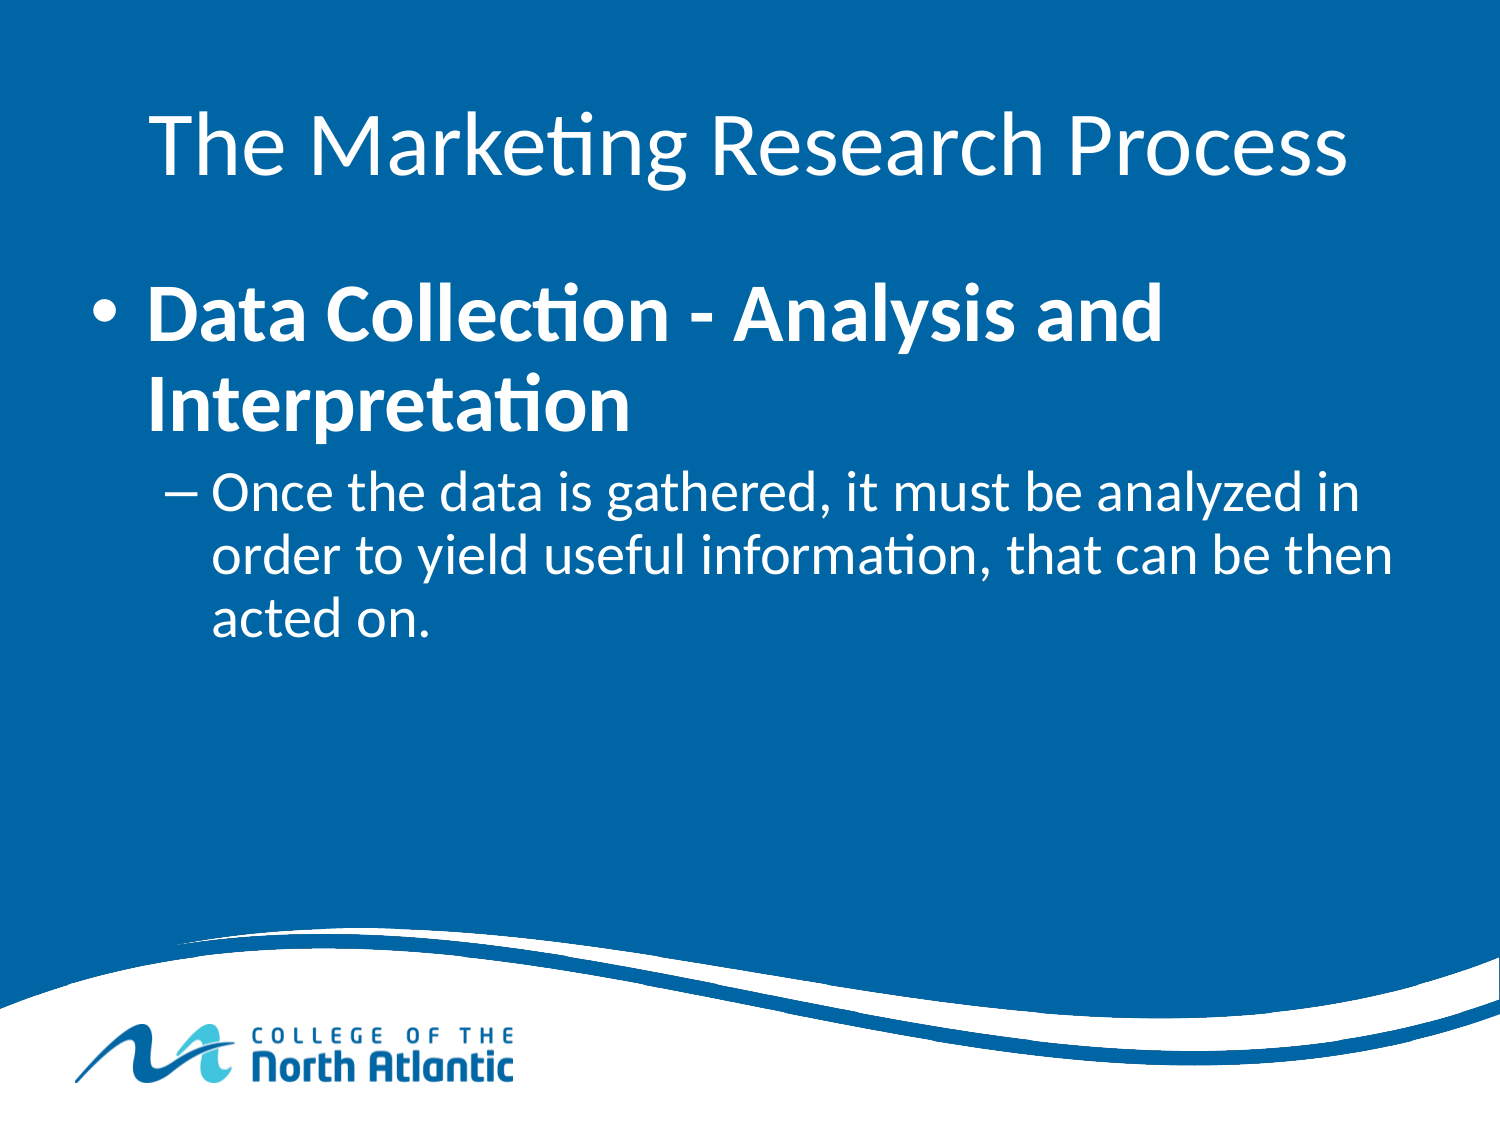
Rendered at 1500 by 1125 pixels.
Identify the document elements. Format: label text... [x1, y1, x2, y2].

picture [0, 928, 1500, 1125]
title The Marketing Research Process [75, 45, 1425, 233]
list Data Collection - Analysis and Interpretation Once the data is gathered, it must be analyzed in order to yield useful information, that can be then acted on. [75, 262, 1425, 900]
